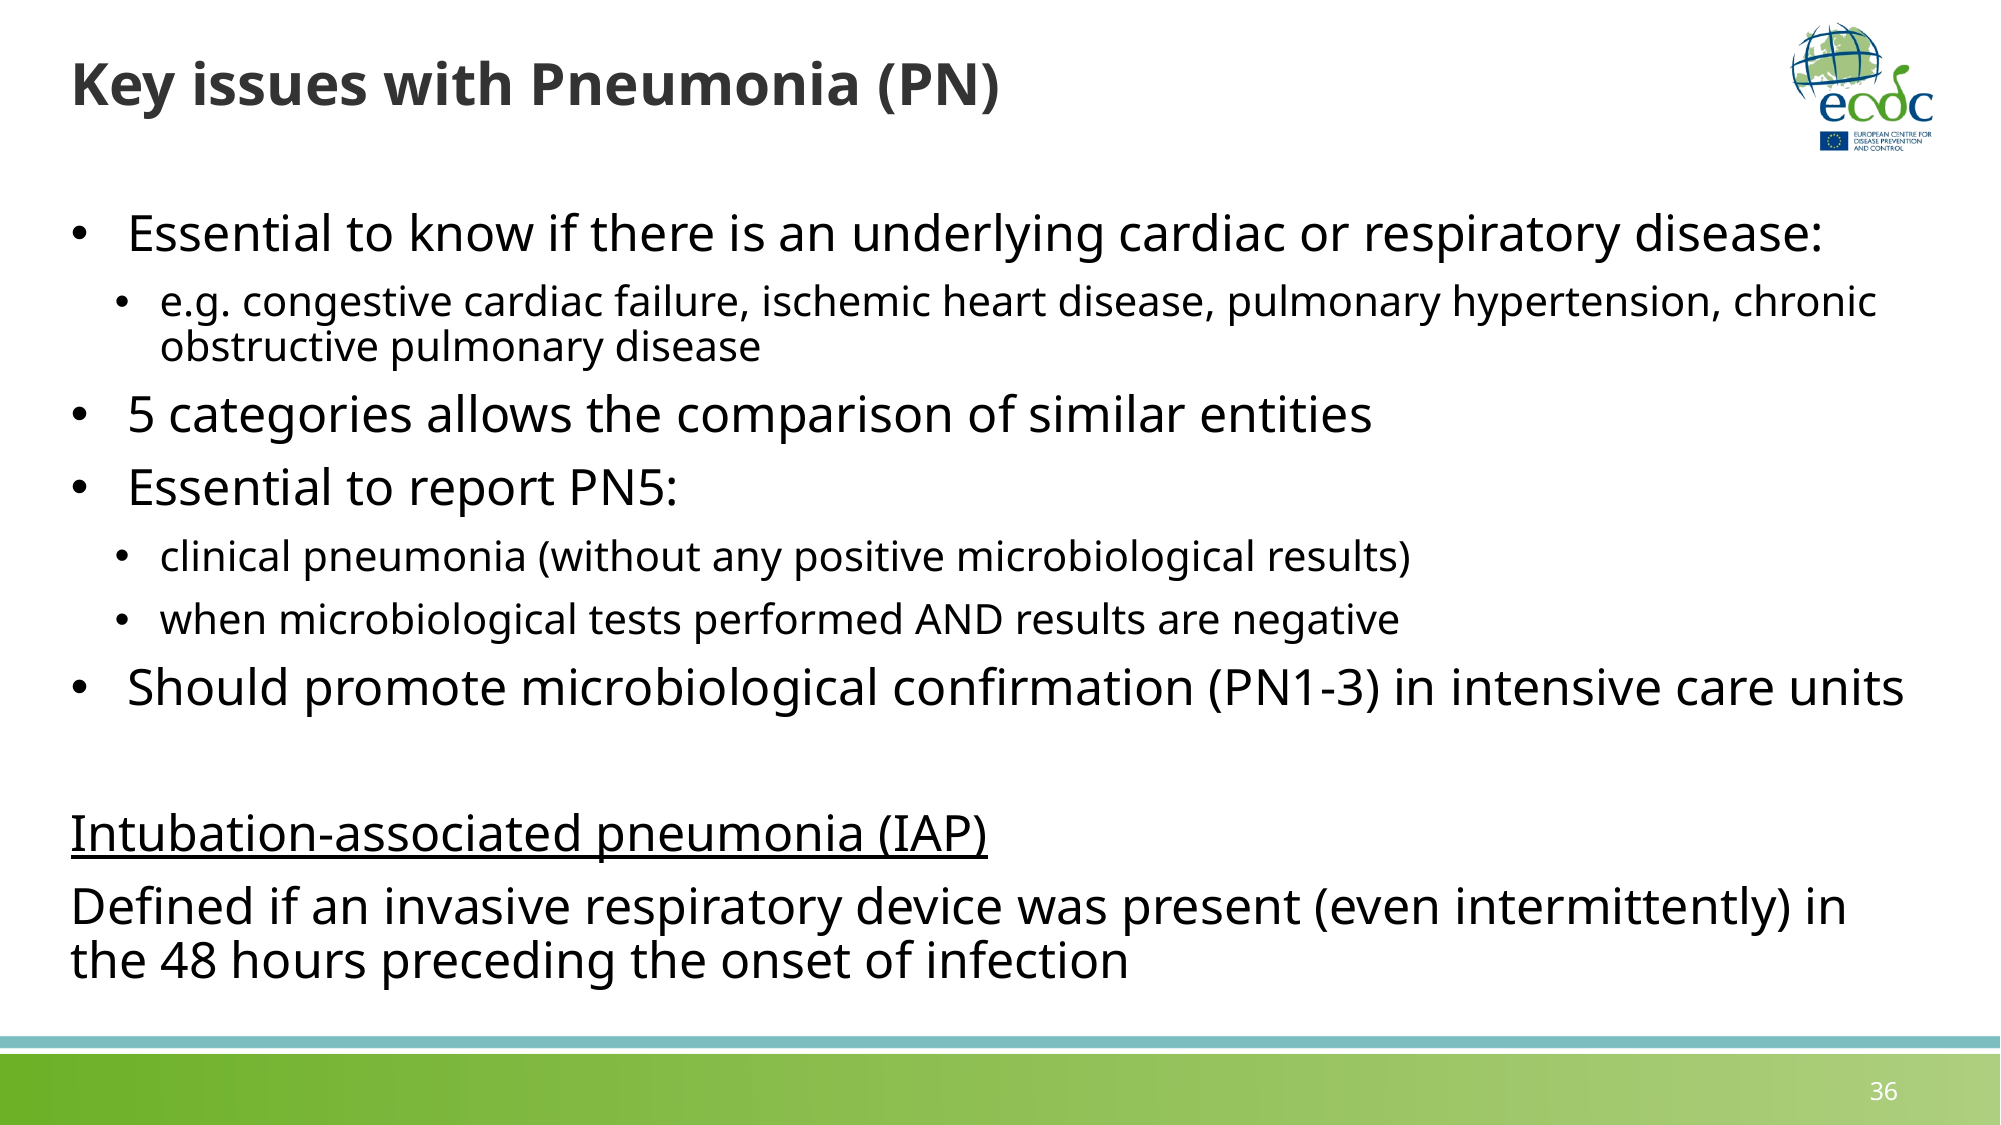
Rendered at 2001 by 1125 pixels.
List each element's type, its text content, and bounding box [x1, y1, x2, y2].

list Essential to know if there is an underlying cardiac or respiratory disease: e.g. congestive cardiac failure, ischemic heart disease, pulmonary hypertension, chronic obstructive pulmonary disease 5 categories allows the comparison of similar entities Essential to report PN5: clinical pneumonia (without any positive microbiological results) when microbiological tests performed AND results are negative Should promote microbiological confirmation (PN1-3) in intensive care units Intubation-associated pneumonia (IAP) Defined if an invasive respiratory device was present (even intermittently) in the 48 hours preceding the onset of infection [70, 207, 1936, 1025]
picture [0, 0, 2000, 1125]
title Key issues with Pneumonia (PN) [70, 54, 1764, 186]
slide_number 36 [1494, 1062, 1914, 1123]
